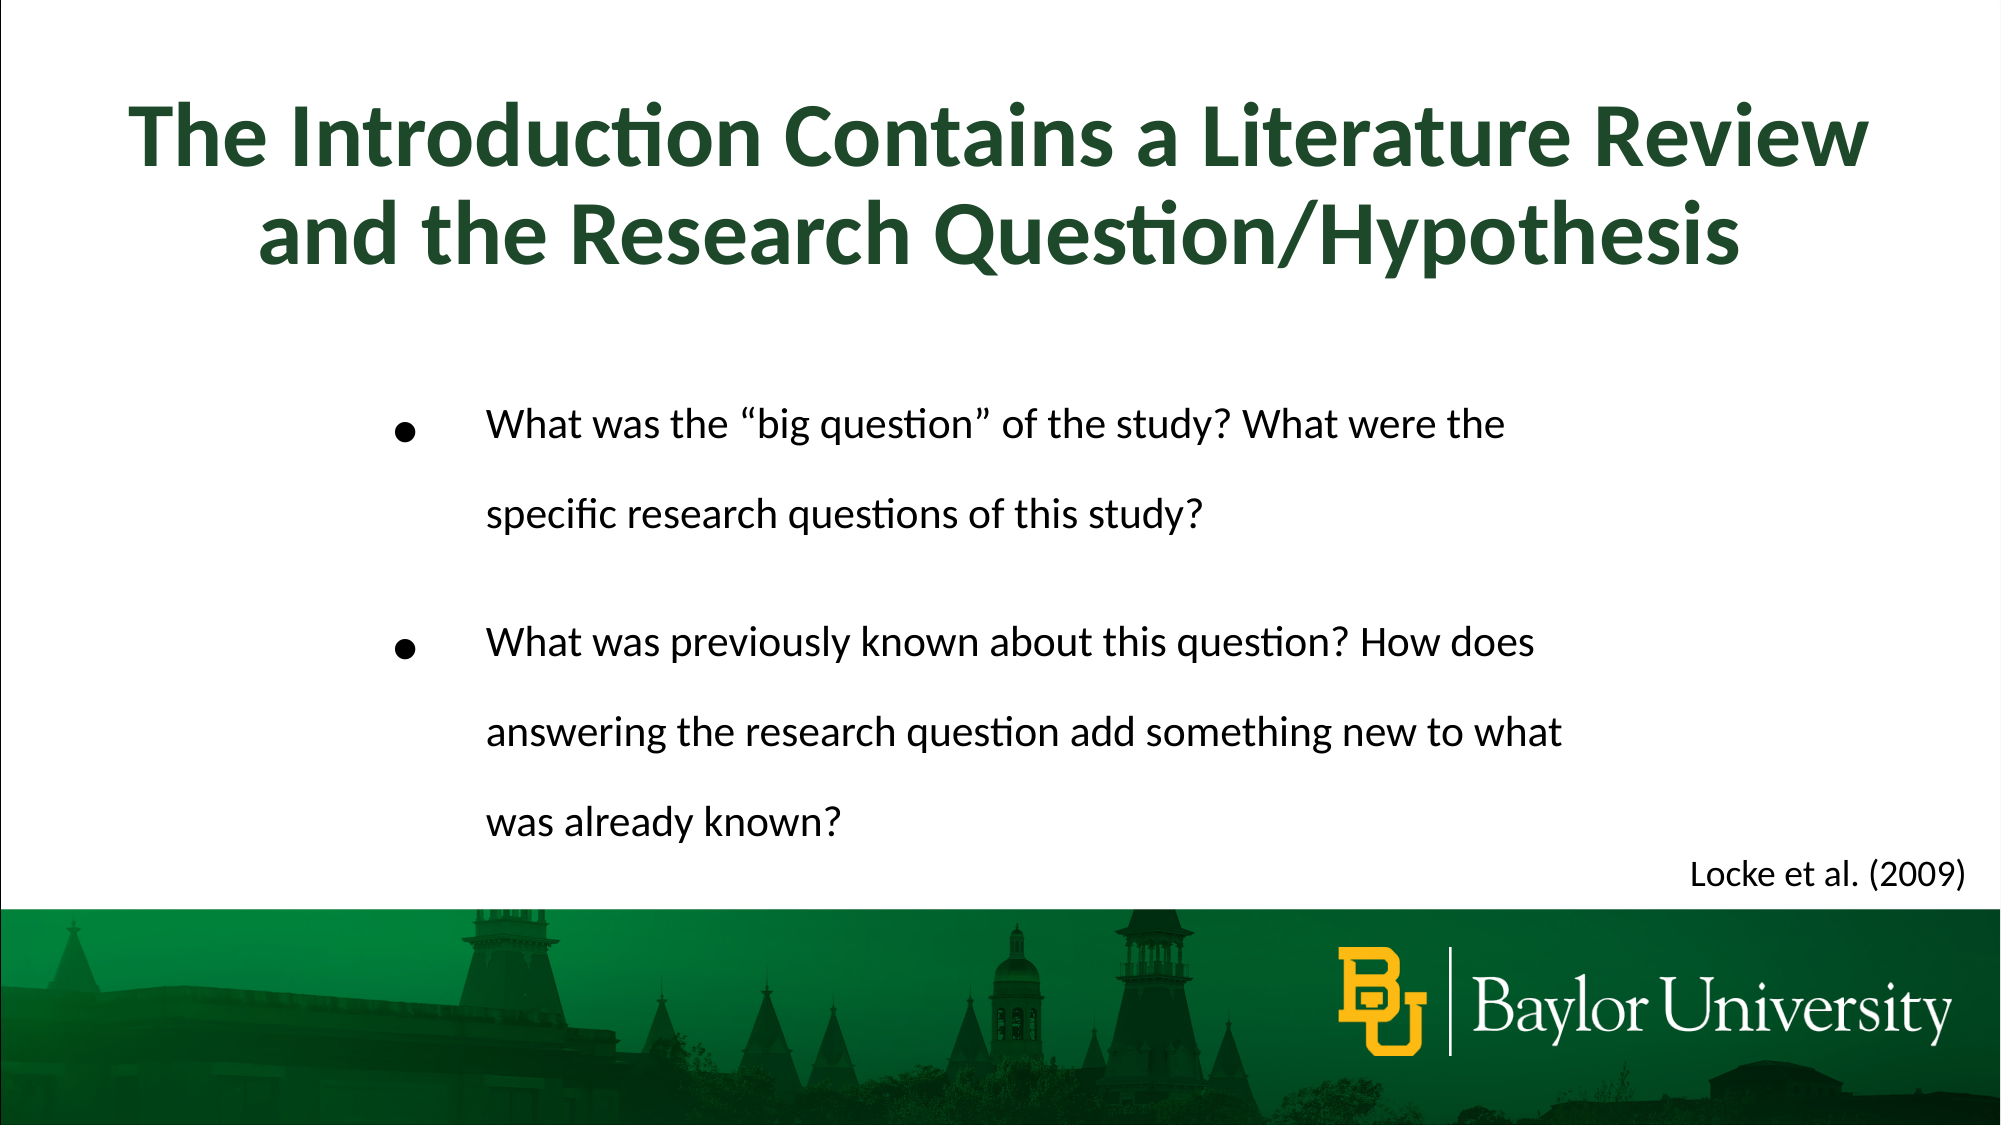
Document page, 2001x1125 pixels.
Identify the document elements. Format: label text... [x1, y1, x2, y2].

text_box Locke et al. (2009) [1556, 841, 1982, 902]
text_box What was the “big question” of the study? What were the specific research questions of this study? What was previously known about this question? How does answering the research question add something new to what was already known? [377, 378, 1623, 881]
text_box The Introduction Contains a Literature Review and the Research Question/Hypothesis [92, 79, 1908, 224]
picture [0, 0, 2001, 1125]
